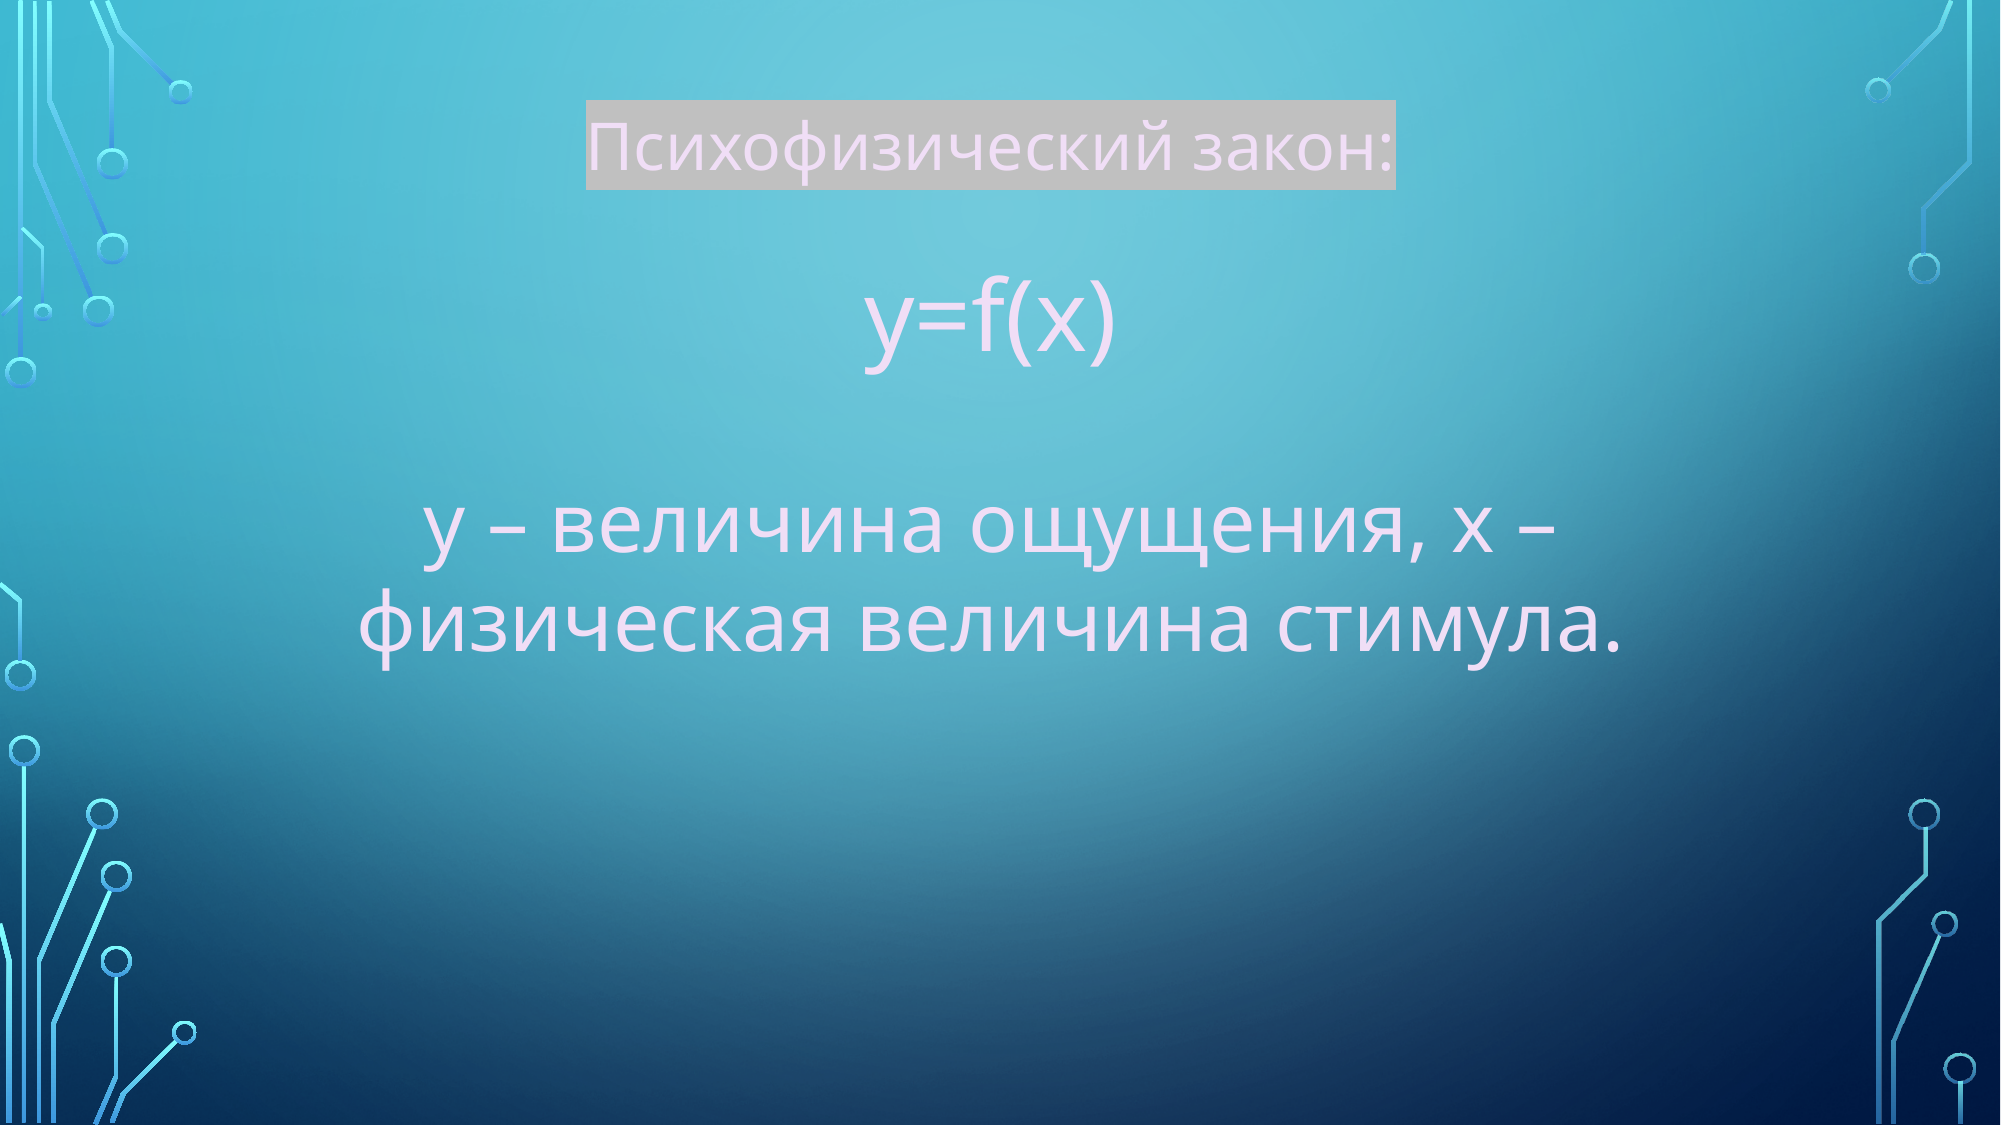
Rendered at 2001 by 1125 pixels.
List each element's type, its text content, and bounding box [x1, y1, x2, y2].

list Психофизический закон: y=f(x) y – величина ощущения, x – физическая величина стимула. [178, 96, 1804, 678]
